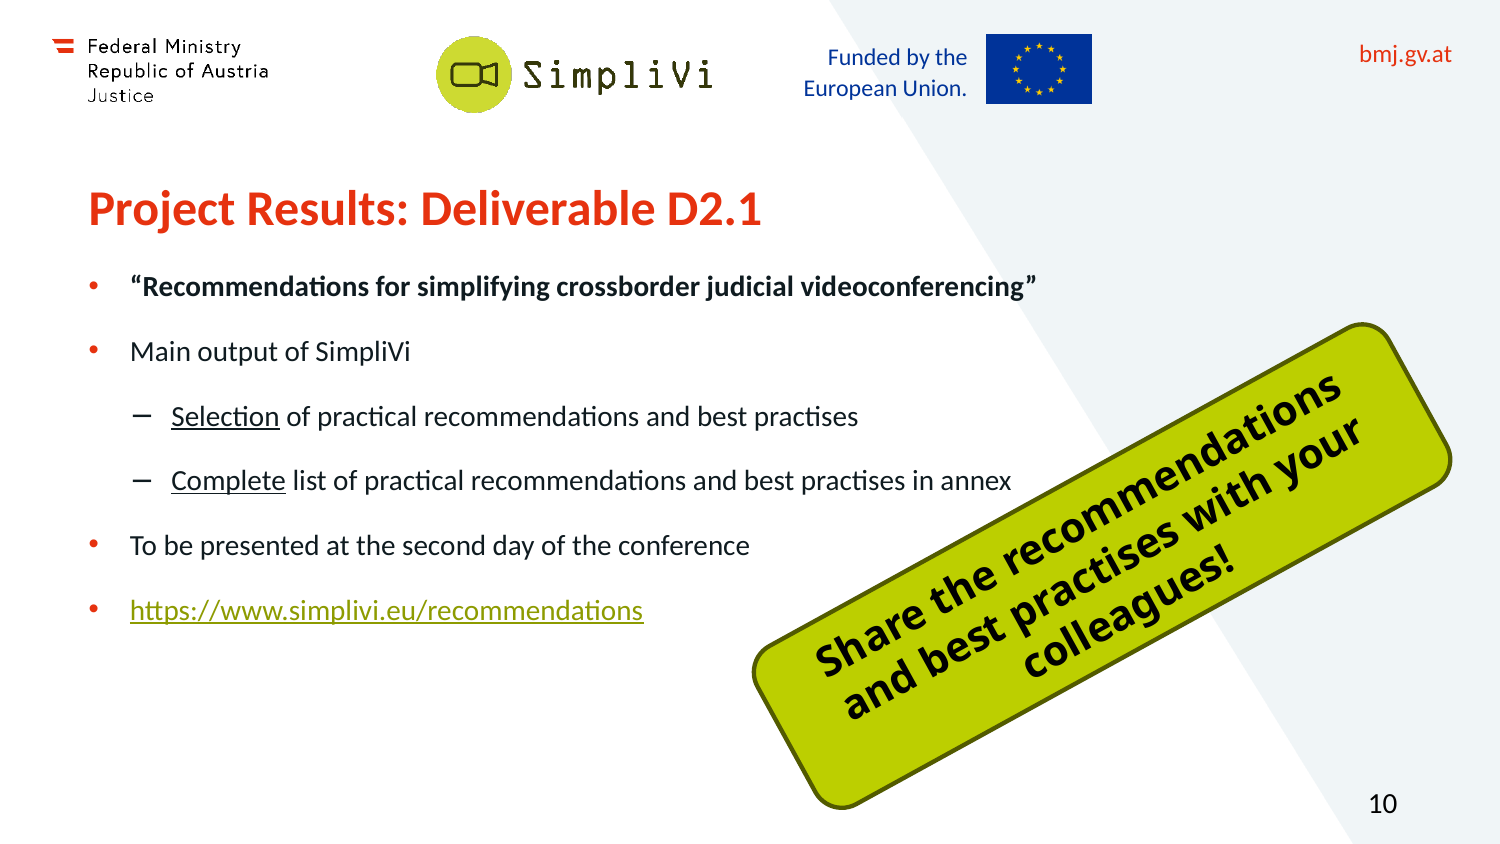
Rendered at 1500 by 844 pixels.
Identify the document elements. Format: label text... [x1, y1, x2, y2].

title Project Results: Deliverable D2.1 [88, 173, 1398, 267]
text_box Share the recommendations and best practises with your colleagues! [751, 322, 1453, 810]
slide_number 10 [1239, 785, 1398, 819]
picture [0, 0, 1500, 844]
list “Recommendations for simplifying crossborder judicial videoconferencing” Main output of SimpliVi Selection of practical recommendations and best practises Complete list of practical recommendations and best practises in annex To be presented at the second day of the conference https://www.simplivi.eu/recommendations [88, 267, 1398, 631]
